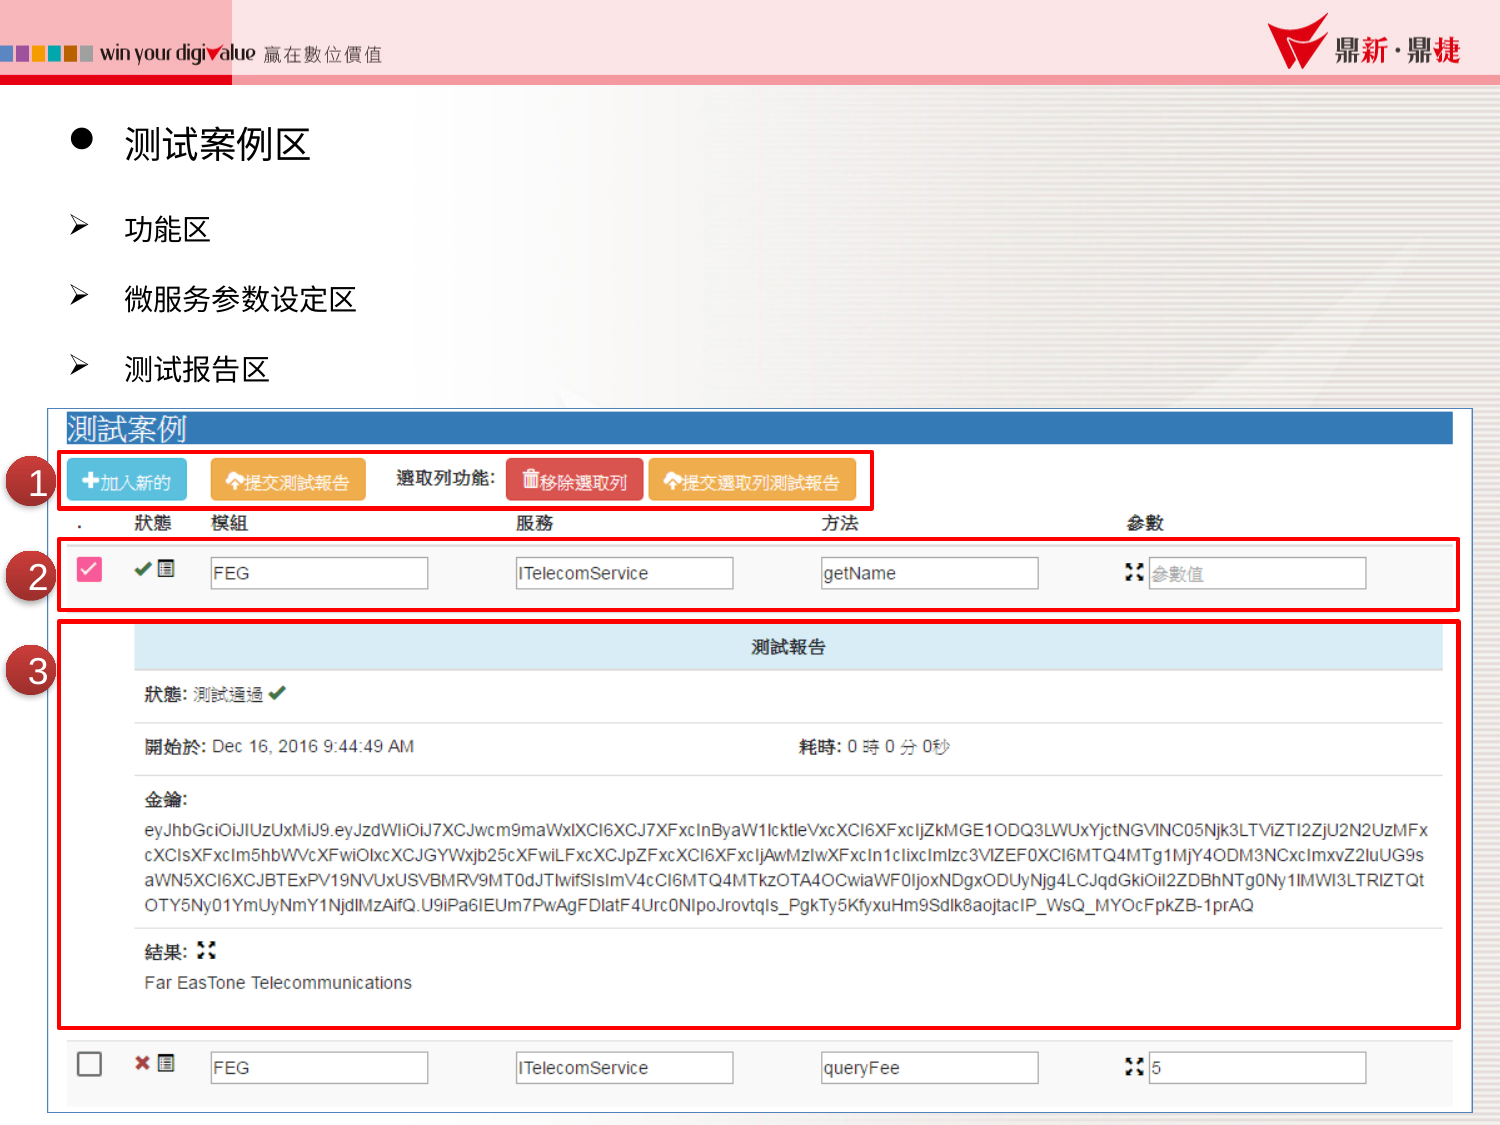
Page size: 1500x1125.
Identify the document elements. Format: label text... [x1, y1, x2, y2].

text_box 测试案例区 功能区 微服务参数设定区 测试报告区 [53, 113, 1437, 407]
picture [0, 0, 1500, 1125]
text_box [5, 408, 1473, 1113]
